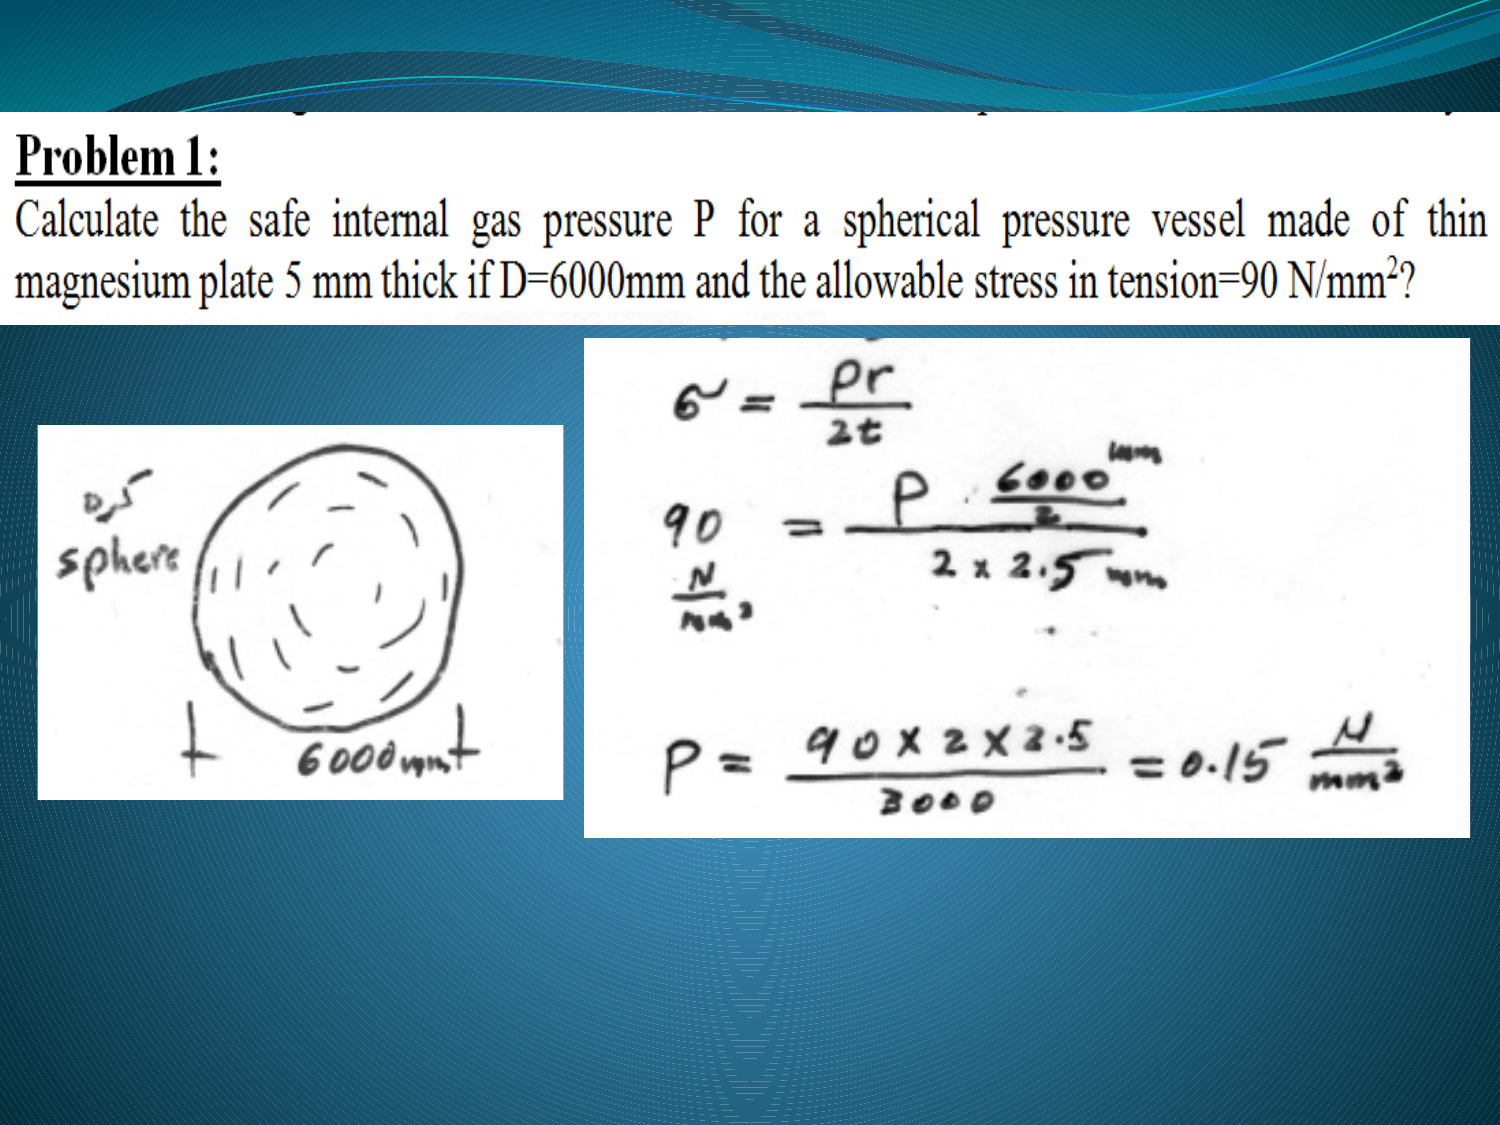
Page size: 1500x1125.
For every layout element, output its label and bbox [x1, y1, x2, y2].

picture [0, 112, 1500, 326]
text_box [0, 0, 1500, 75]
picture [583, 338, 1471, 838]
picture [37, 425, 564, 801]
